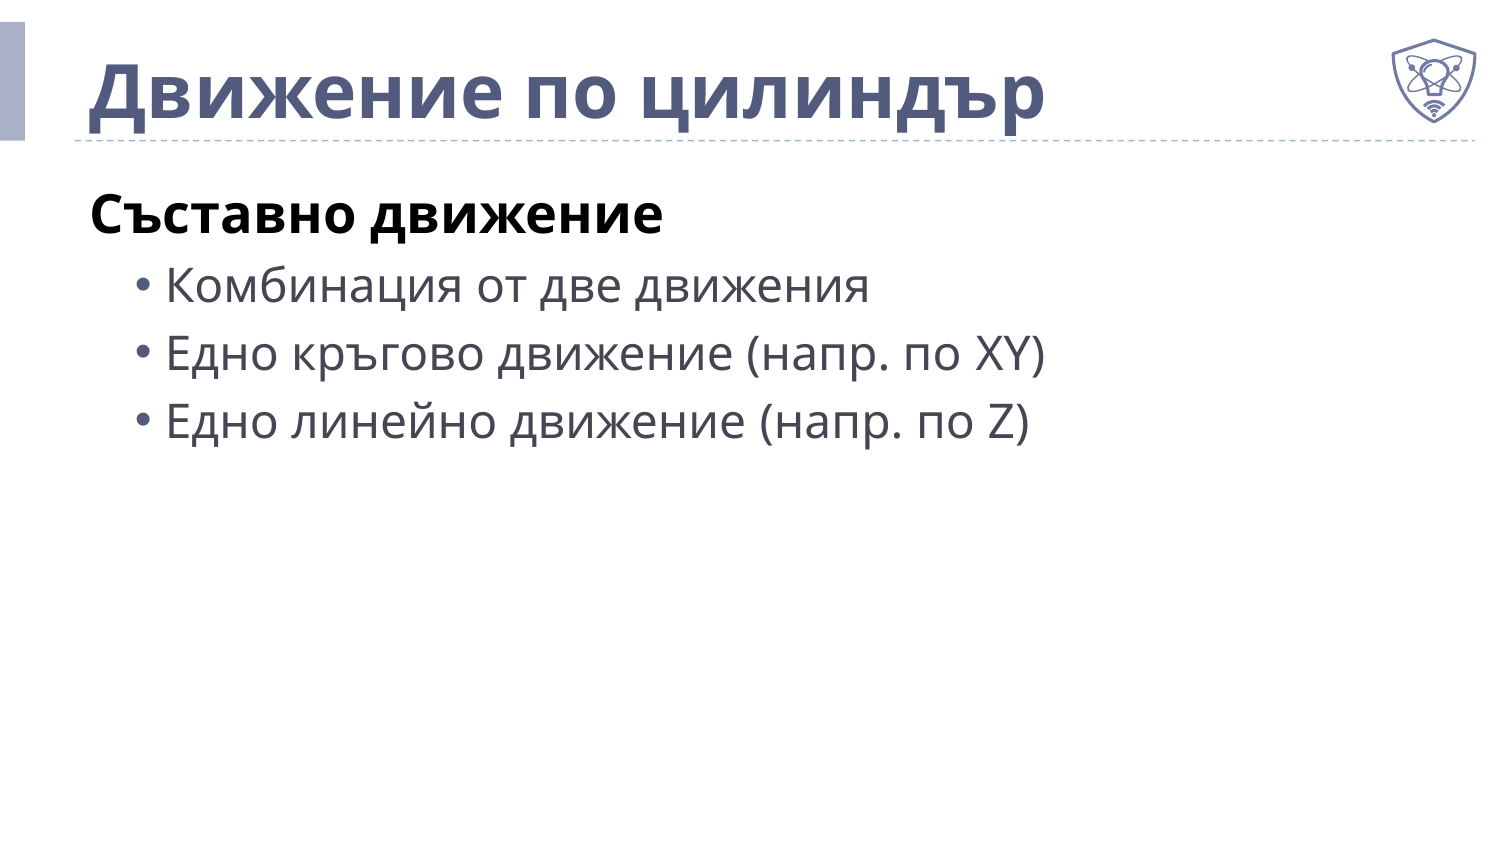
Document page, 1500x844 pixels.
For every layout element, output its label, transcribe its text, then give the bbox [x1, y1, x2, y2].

title Движение по цилиндър [75, 18, 1475, 141]
